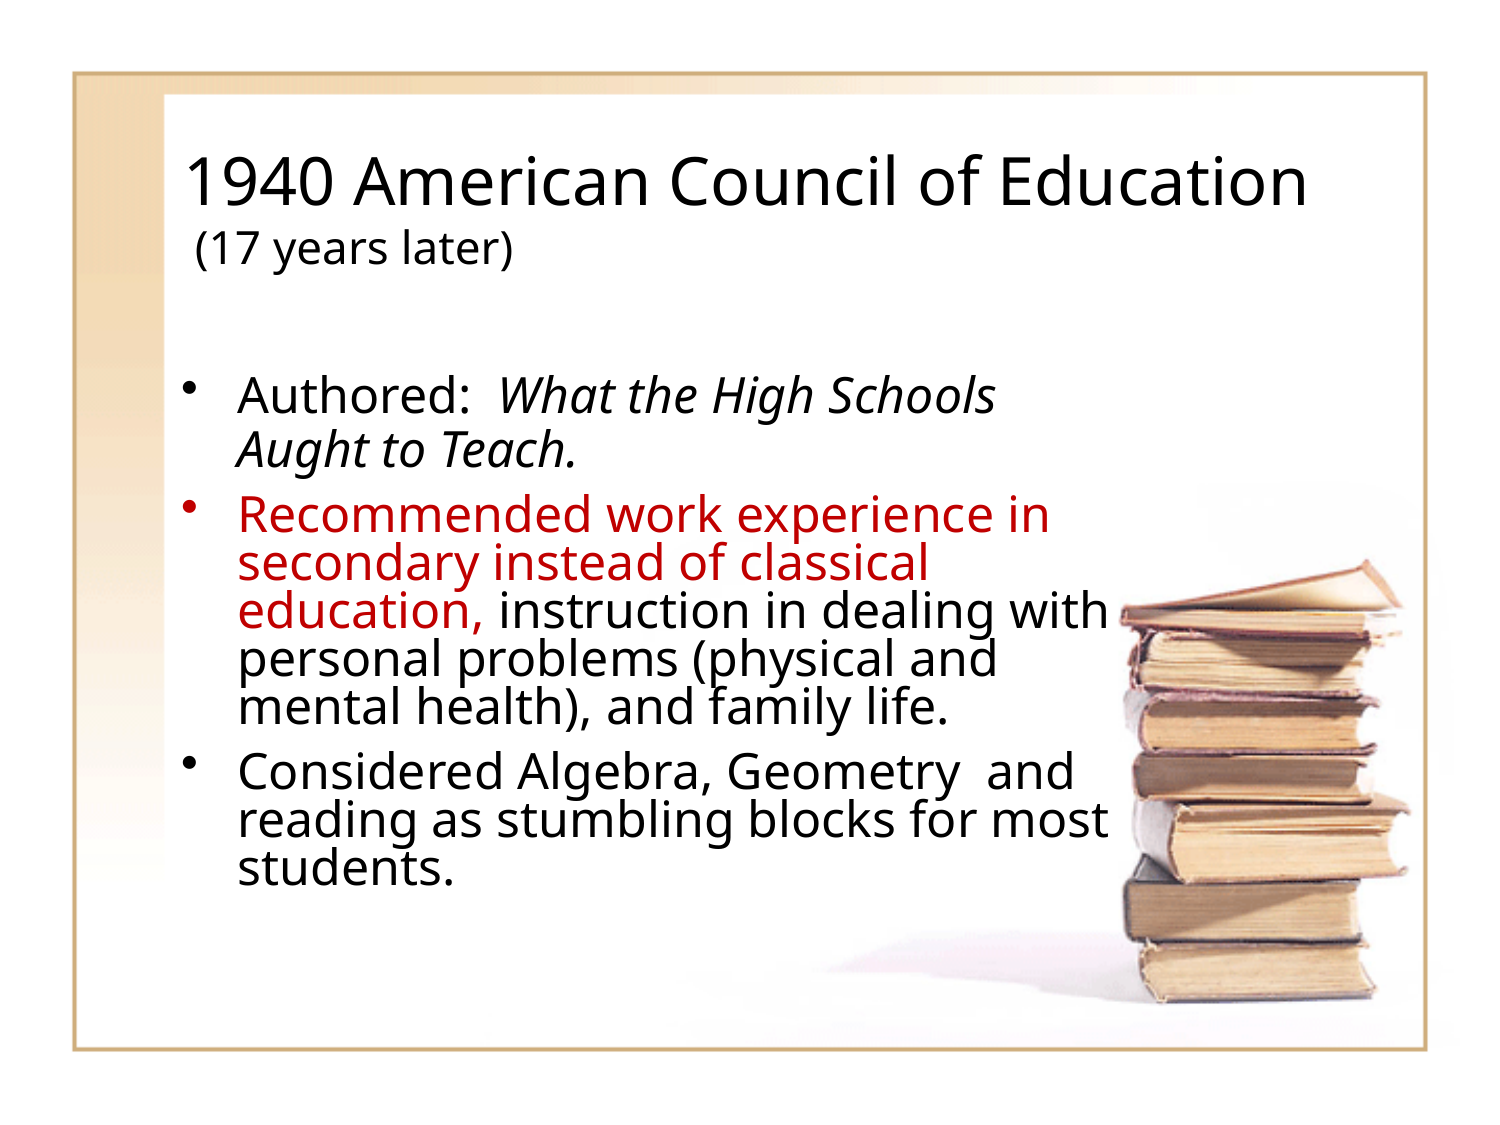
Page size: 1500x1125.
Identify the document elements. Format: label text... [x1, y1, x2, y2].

picture [0, 0, 1500, 1125]
list Authored: What the High Schools Aught to Teach. Recommended work experience in secondary instead of classical education, instruction in dealing with personal problems (physical and mental health), and family life. Considered Algebra, Geometry and reading as stumbling blocks for most students. [166, 362, 1142, 975]
title 1940 American Council of Education (17 years later) [168, 125, 1331, 288]
